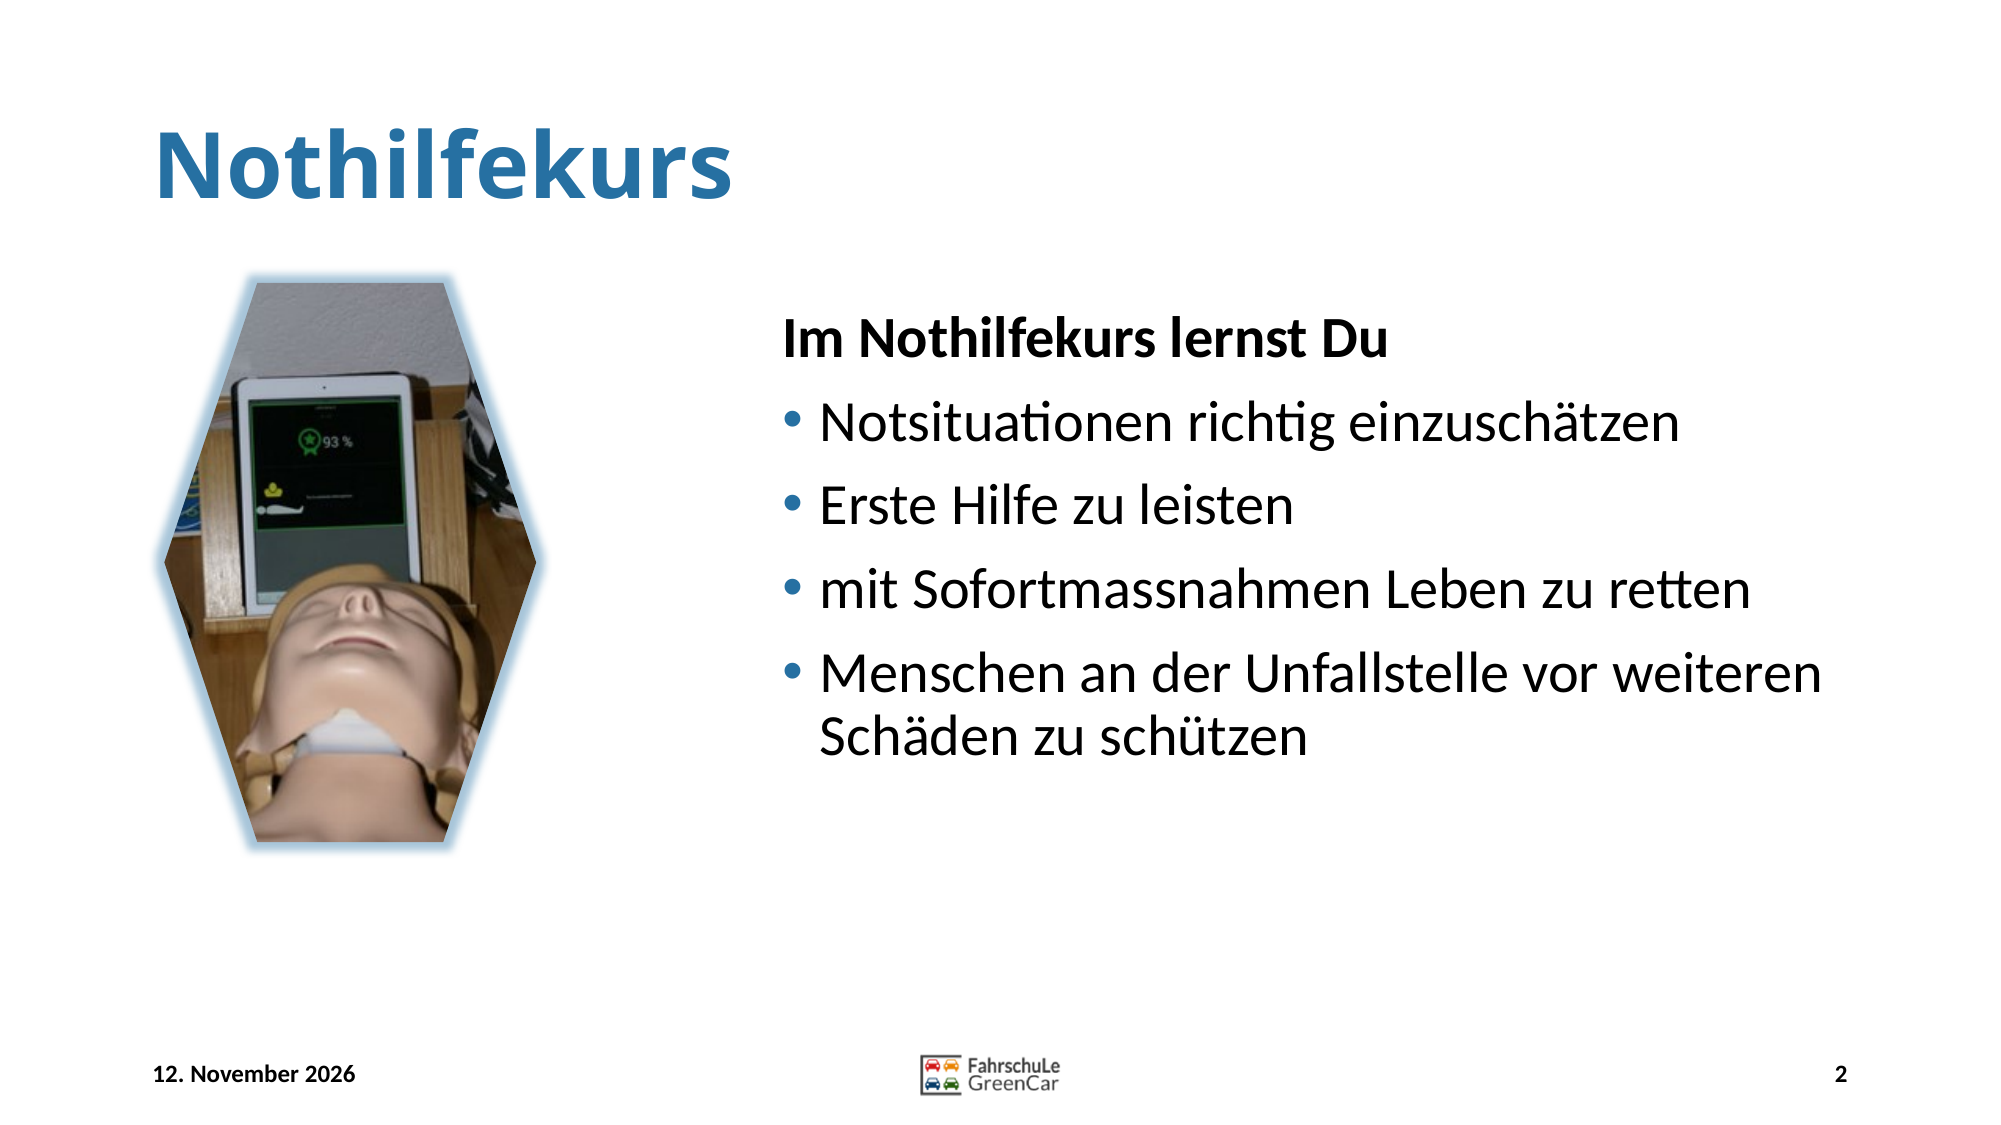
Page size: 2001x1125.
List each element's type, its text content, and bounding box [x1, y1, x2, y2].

slide_number 11. März 2022 [137, 1042, 588, 1103]
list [164, 282, 537, 843]
list Im Nothilfekurs lernst Du Notsituationen richtig einzuschätzen Erste Hilfe zu leisten mit Sofortmassnahmen Leben zu retten Menschen an der Unfallstelle vor weiteren Schäden zu schützen [767, 299, 1863, 1014]
title Nothilfekurs [137, 59, 1863, 278]
slide_number 2 [1412, 1042, 1863, 1103]
picture [886, 1028, 1114, 1117]
